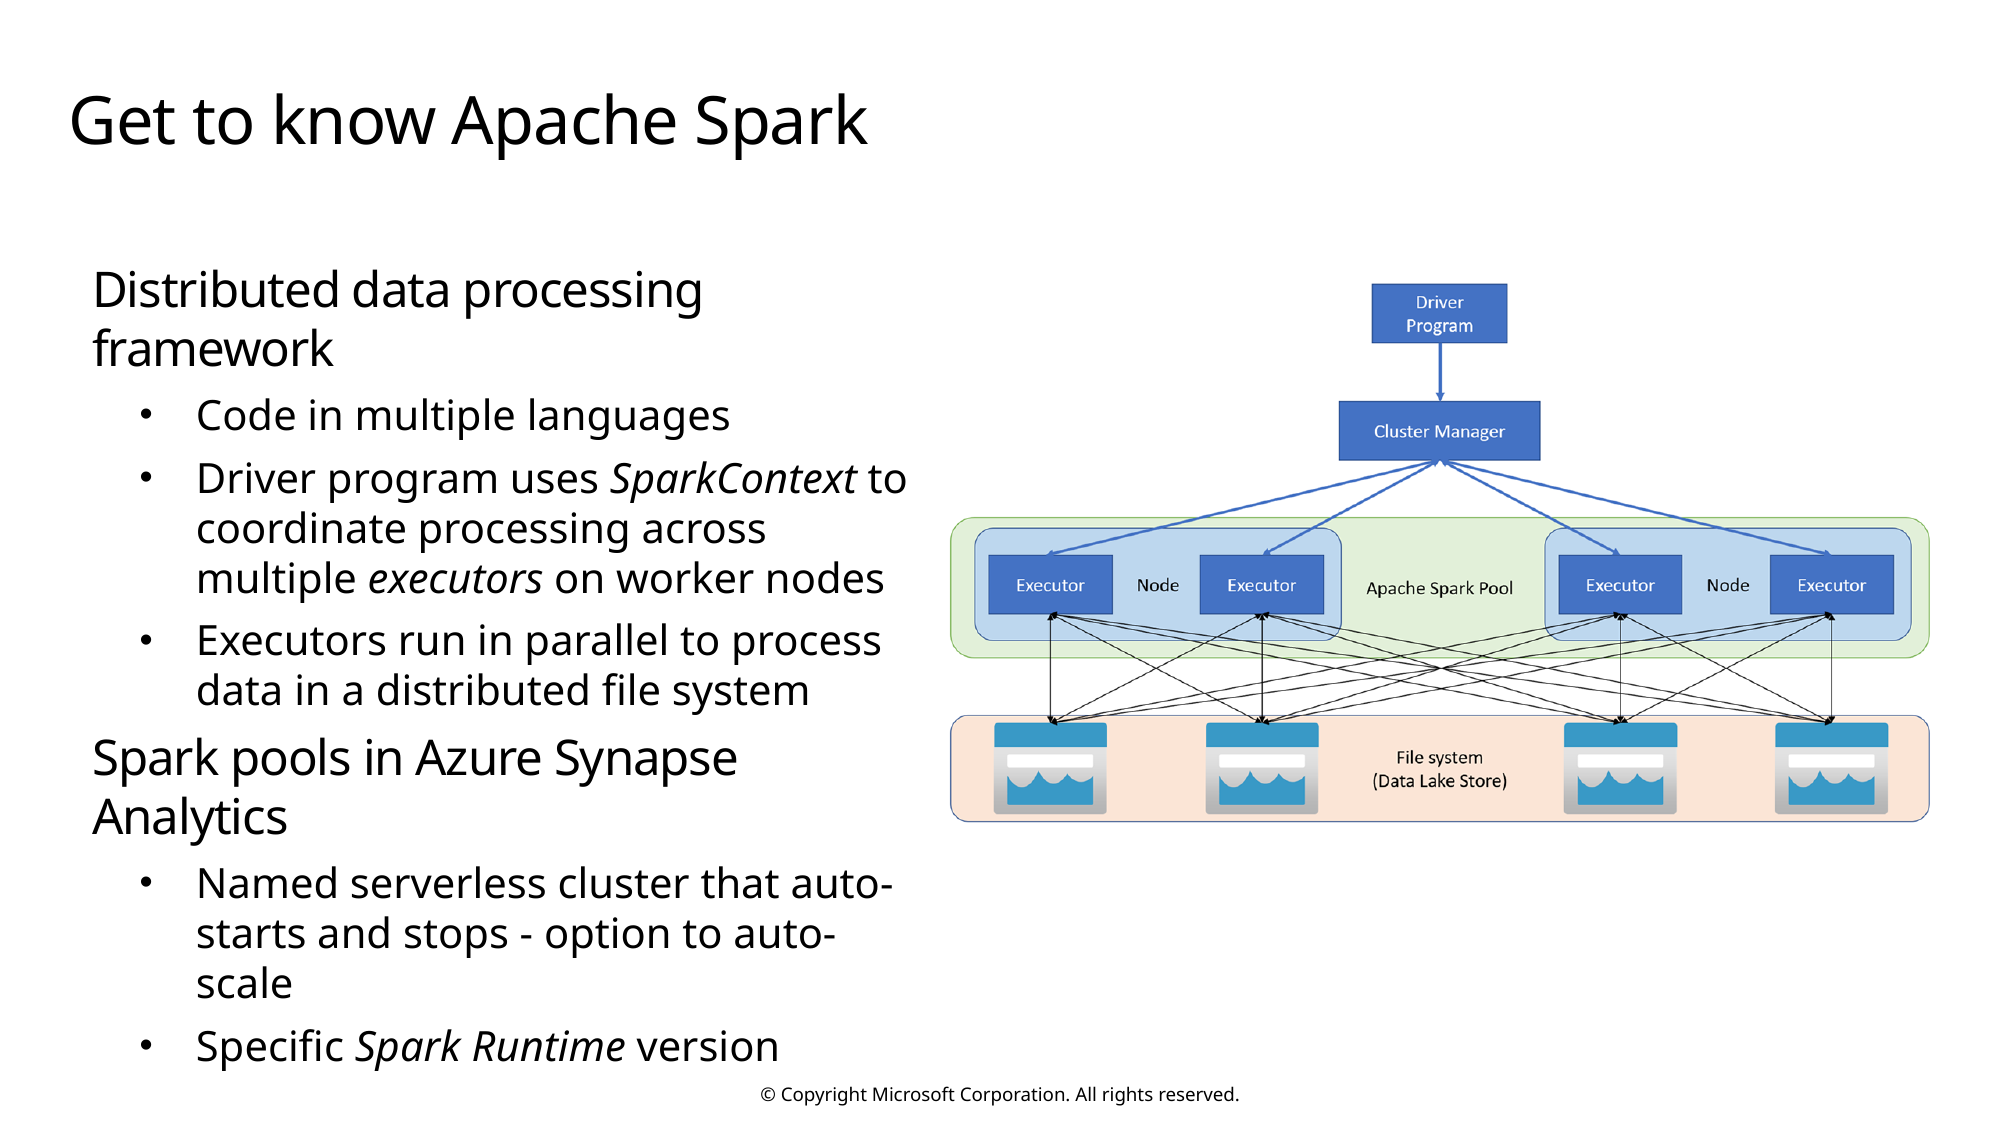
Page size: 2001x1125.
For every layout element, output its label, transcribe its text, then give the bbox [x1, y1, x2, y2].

picture [941, 267, 1940, 831]
title Get to know Apache Spark [68, 72, 1930, 184]
text_box Distributed data processing framework Code in multiple languages Driver program uses SparkContext to coordinate processing across multiple executors on worker nodes Executors run in parallel to process data in a distributed file system Spark pools in Azure Synapse Analytics Named serverless cluster that auto-starts and stops - option to auto-scale Specific Spark Runtime version [77, 251, 942, 874]
